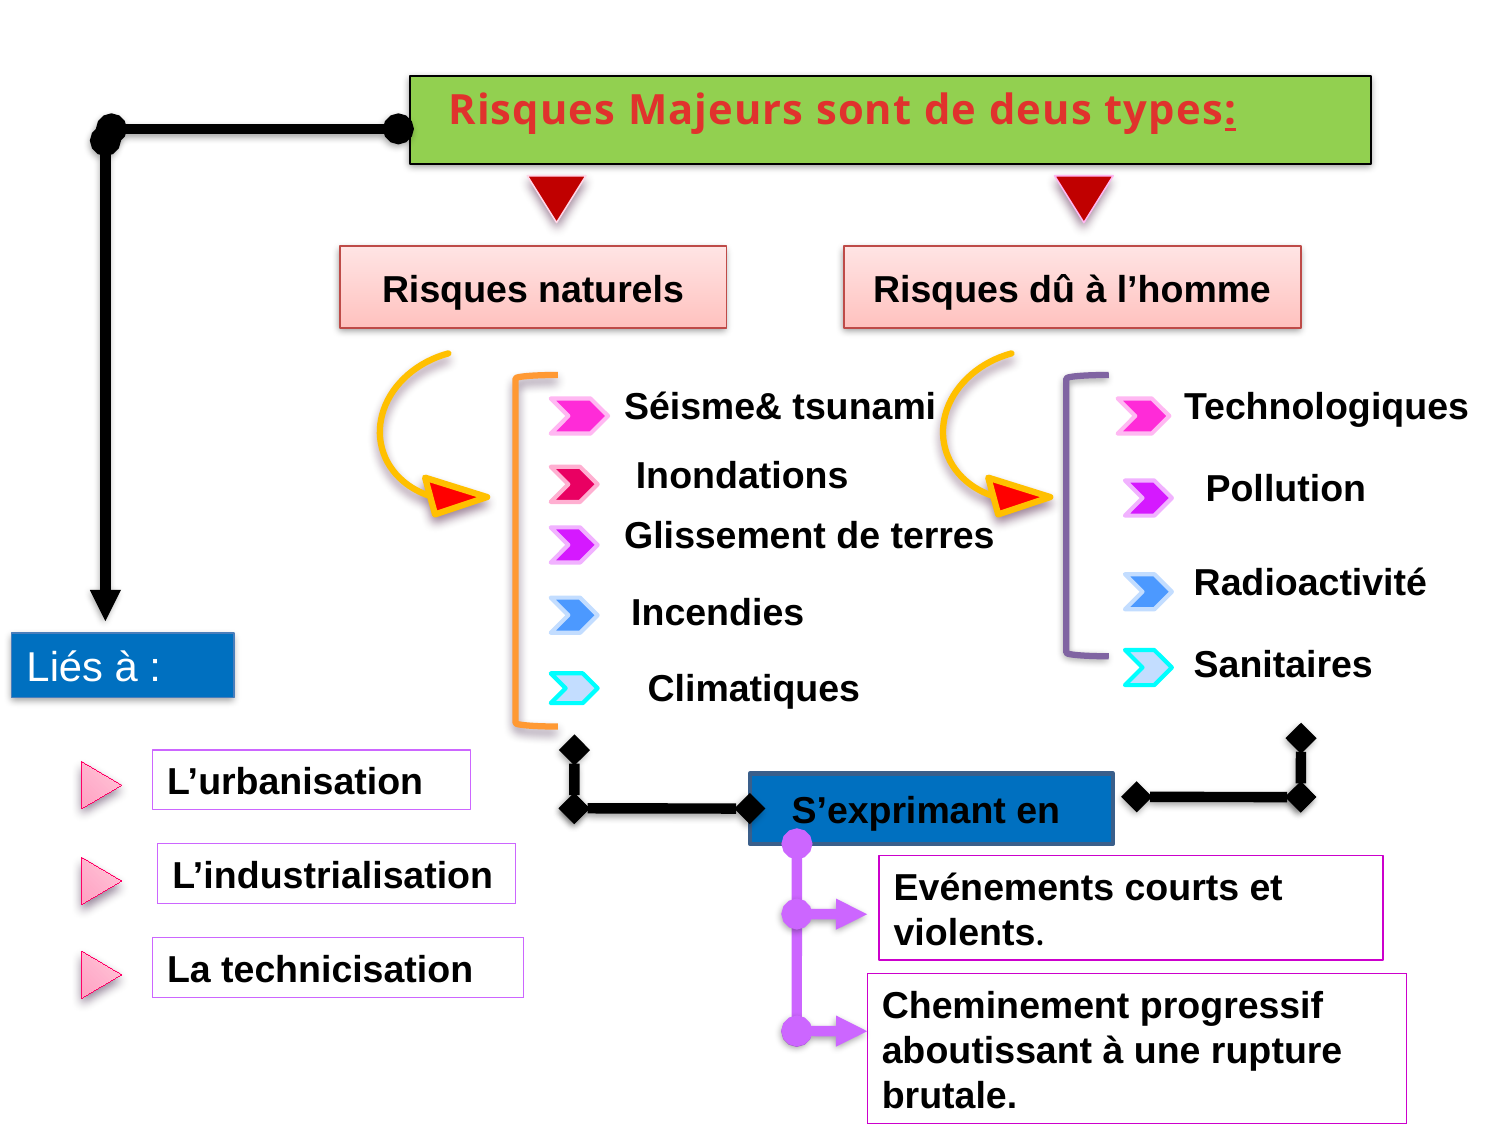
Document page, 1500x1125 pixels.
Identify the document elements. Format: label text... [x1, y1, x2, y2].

text_box [515, 375, 558, 727]
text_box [81, 937, 524, 999]
text_box Risques naturels [403, 245, 727, 329]
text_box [105, 128, 399, 622]
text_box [1124, 632, 1438, 694]
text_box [1117, 374, 1500, 482]
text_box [550, 443, 868, 503]
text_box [550, 374, 962, 436]
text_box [1124, 550, 1449, 612]
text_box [81, 843, 516, 905]
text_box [81, 749, 471, 811]
text_box [1063, 371, 1109, 660]
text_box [550, 656, 926, 763]
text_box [550, 580, 828, 642]
text_box Risques dû à l’homme [843, 245, 1302, 329]
text_box Liés à : [11, 632, 235, 698]
text_box Risques Majeurs sont de deus types: [409, 75, 1372, 165]
text_box [944, 444, 1051, 502]
text_box S’exprimant en [748, 771, 1115, 846]
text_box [1136, 738, 1302, 798]
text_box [1124, 456, 1391, 518]
text_box [1054, 175, 1114, 223]
text_box Cheminement progressif aboutissant à une rupture brutale. [867, 973, 1407, 1124]
text_box [403, 477, 488, 515]
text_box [573, 749, 716, 809]
text_box Evénements courts et violents. [877, 853, 1385, 962]
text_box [550, 503, 1055, 565]
text_box [527, 175, 586, 223]
